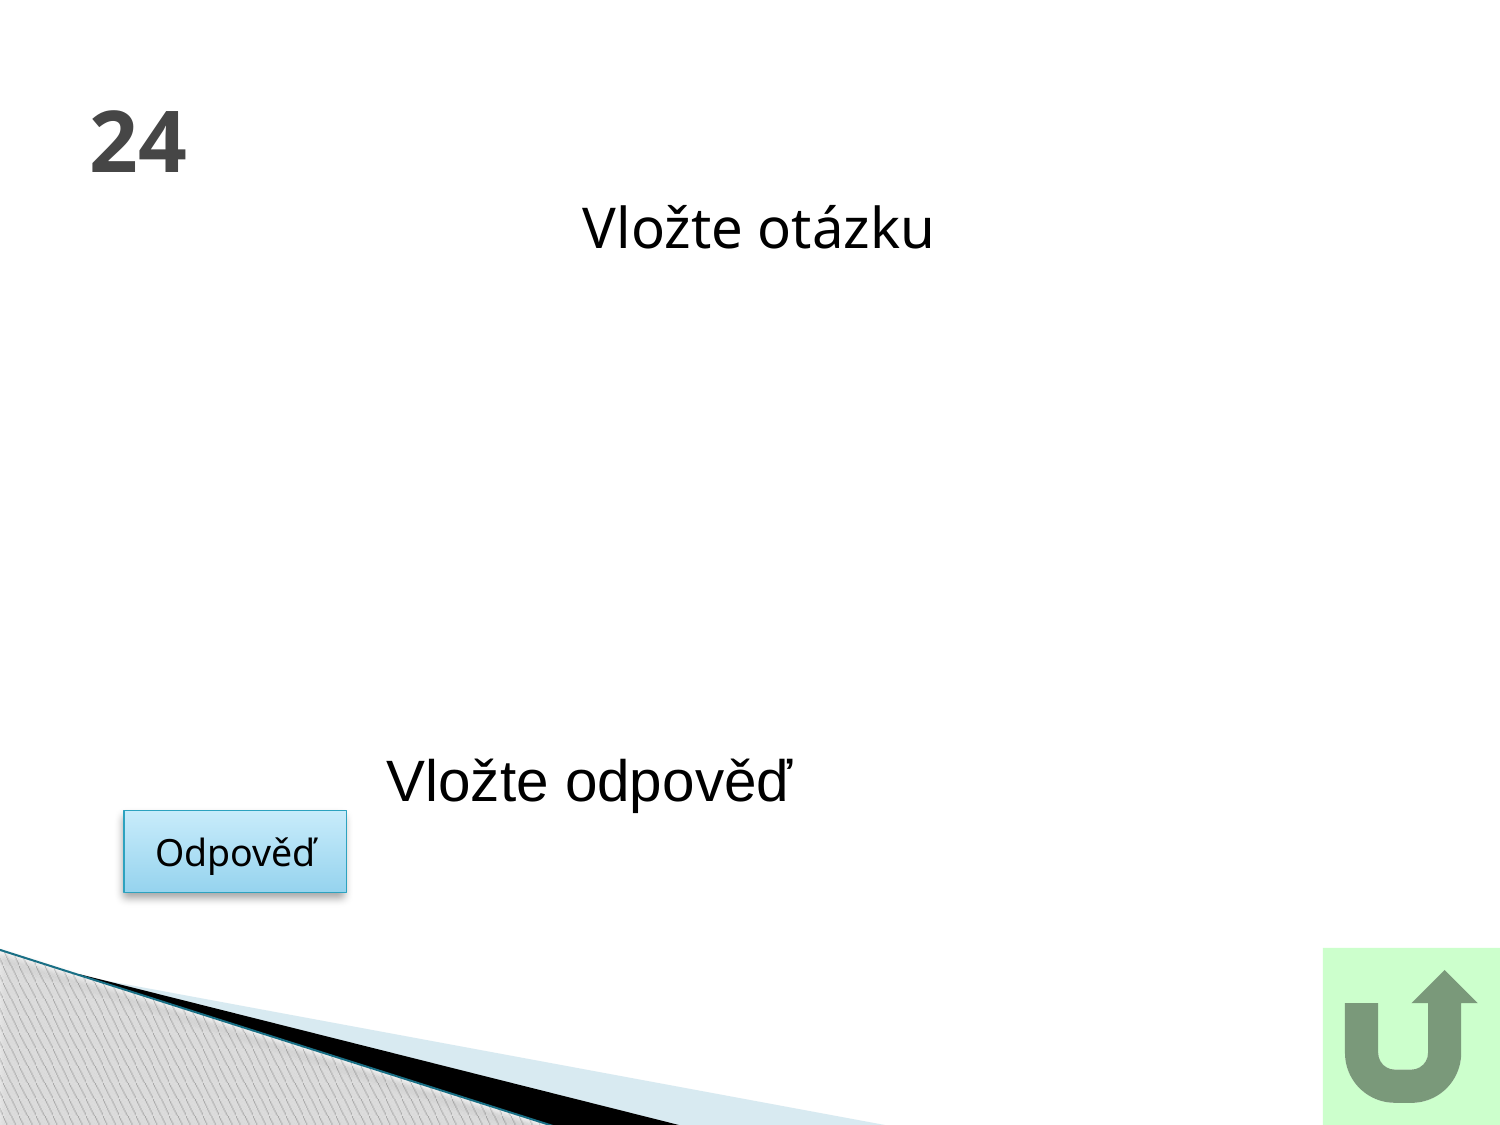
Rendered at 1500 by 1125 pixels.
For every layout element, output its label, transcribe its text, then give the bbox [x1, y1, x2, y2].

text_box Odpověď [123, 810, 347, 893]
title 24 [75, 45, 1425, 233]
list Vložte otázku [75, 233, 1425, 390]
text_box Vložte odpověď [372, 736, 1447, 821]
text_box [1322, 947, 1500, 1125]
